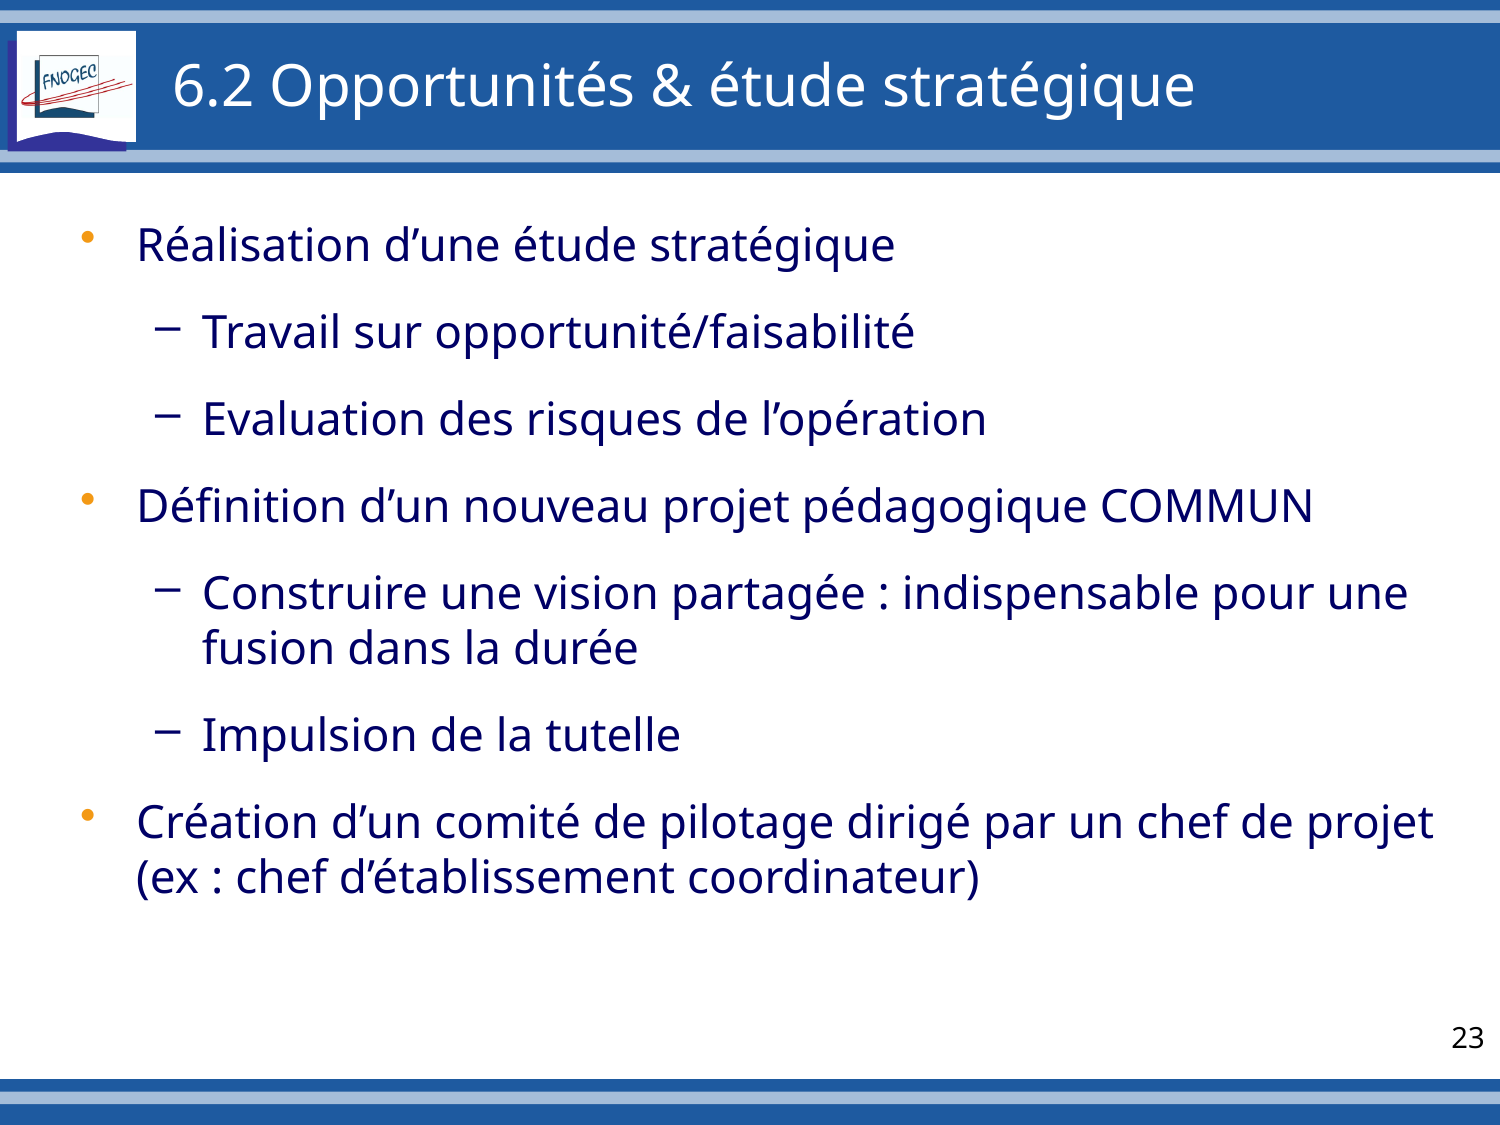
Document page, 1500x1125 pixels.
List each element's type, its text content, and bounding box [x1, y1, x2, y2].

slide_number 23 [1149, 1011, 1500, 1090]
picture [18, 51, 136, 123]
title 6.2 Opportunités & étude stratégique [157, 36, 1500, 130]
list Réalisation d’une étude stratégique Travail sur opportunité/faisabilité Evaluation des risques de l’opération Définition d’un nouveau projet pédagogique COMMUN Construire une vision partagée : indispensable pour une fusion dans la durée Impulsion de la tutelle Création d’un comité de pilotage dirigé par un chef de projet (ex : chef d’établissement coordinateur) [64, 207, 1471, 953]
